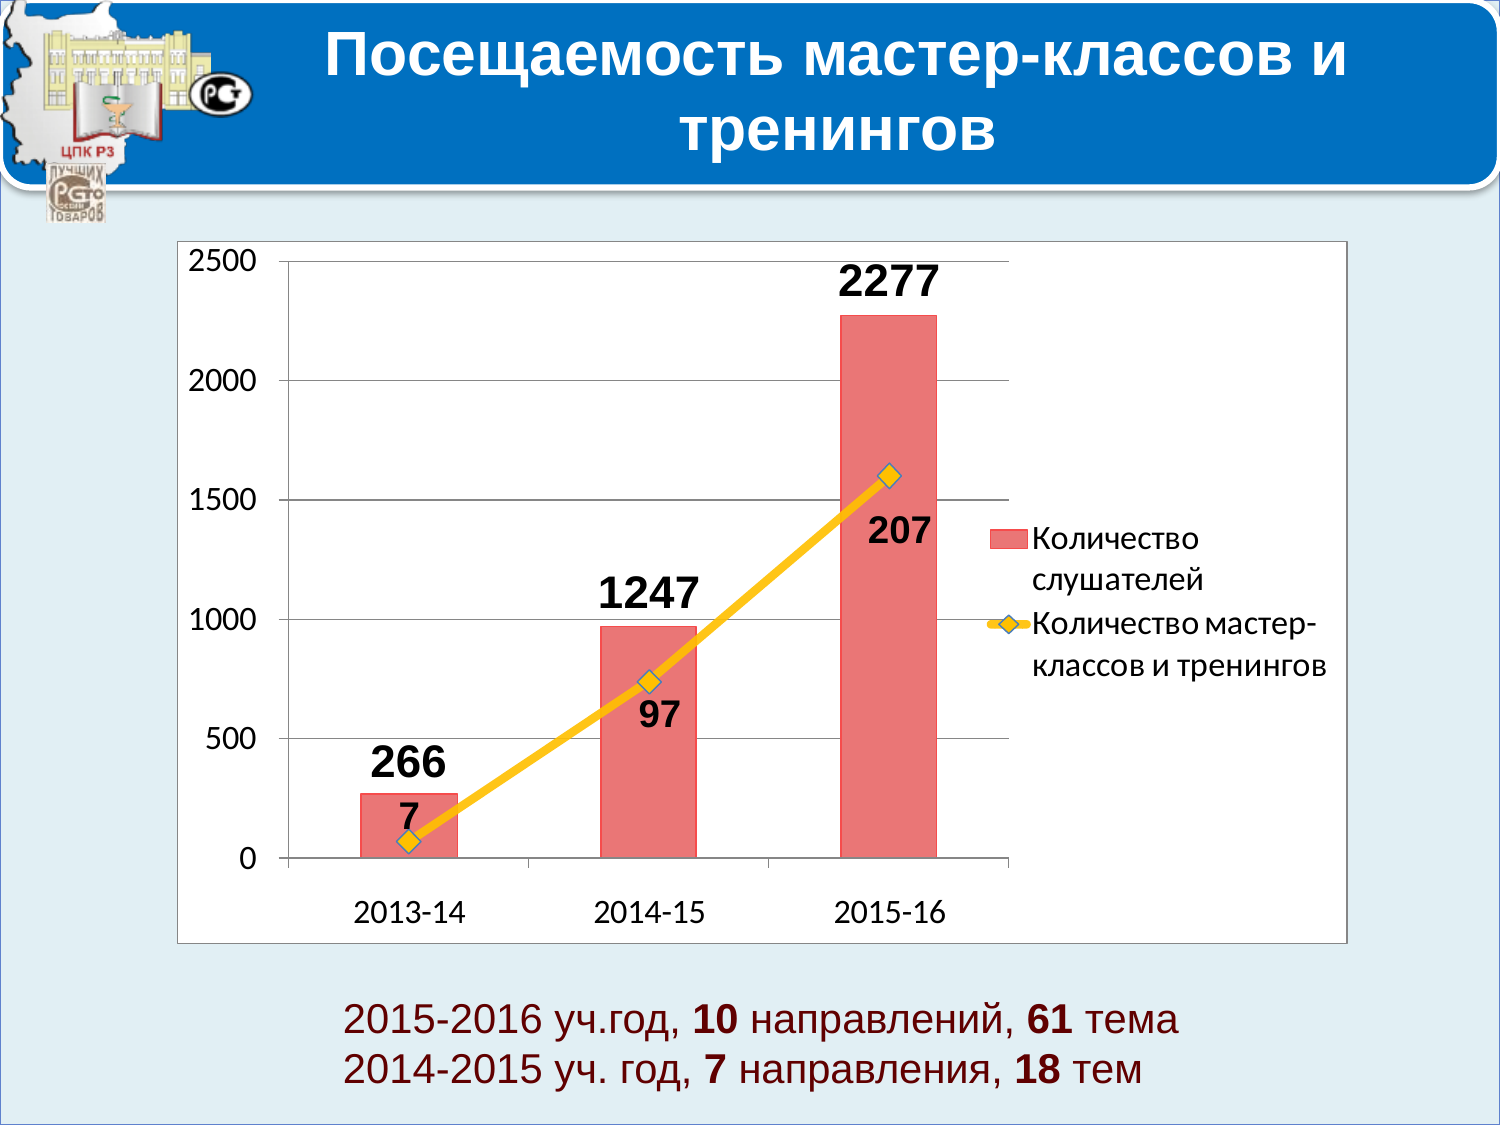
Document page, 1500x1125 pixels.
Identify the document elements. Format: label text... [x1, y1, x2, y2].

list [169, 233, 1354, 950]
text_box 2015-2016 уч.год, 10 направлений, 61 тема 2014-2015 уч. год, 7 направления, 18 тем [328, 984, 1372, 1100]
title Посещаемость мастер-классов и тренингов [222, 0, 1454, 177]
picture [0, 0, 222, 223]
